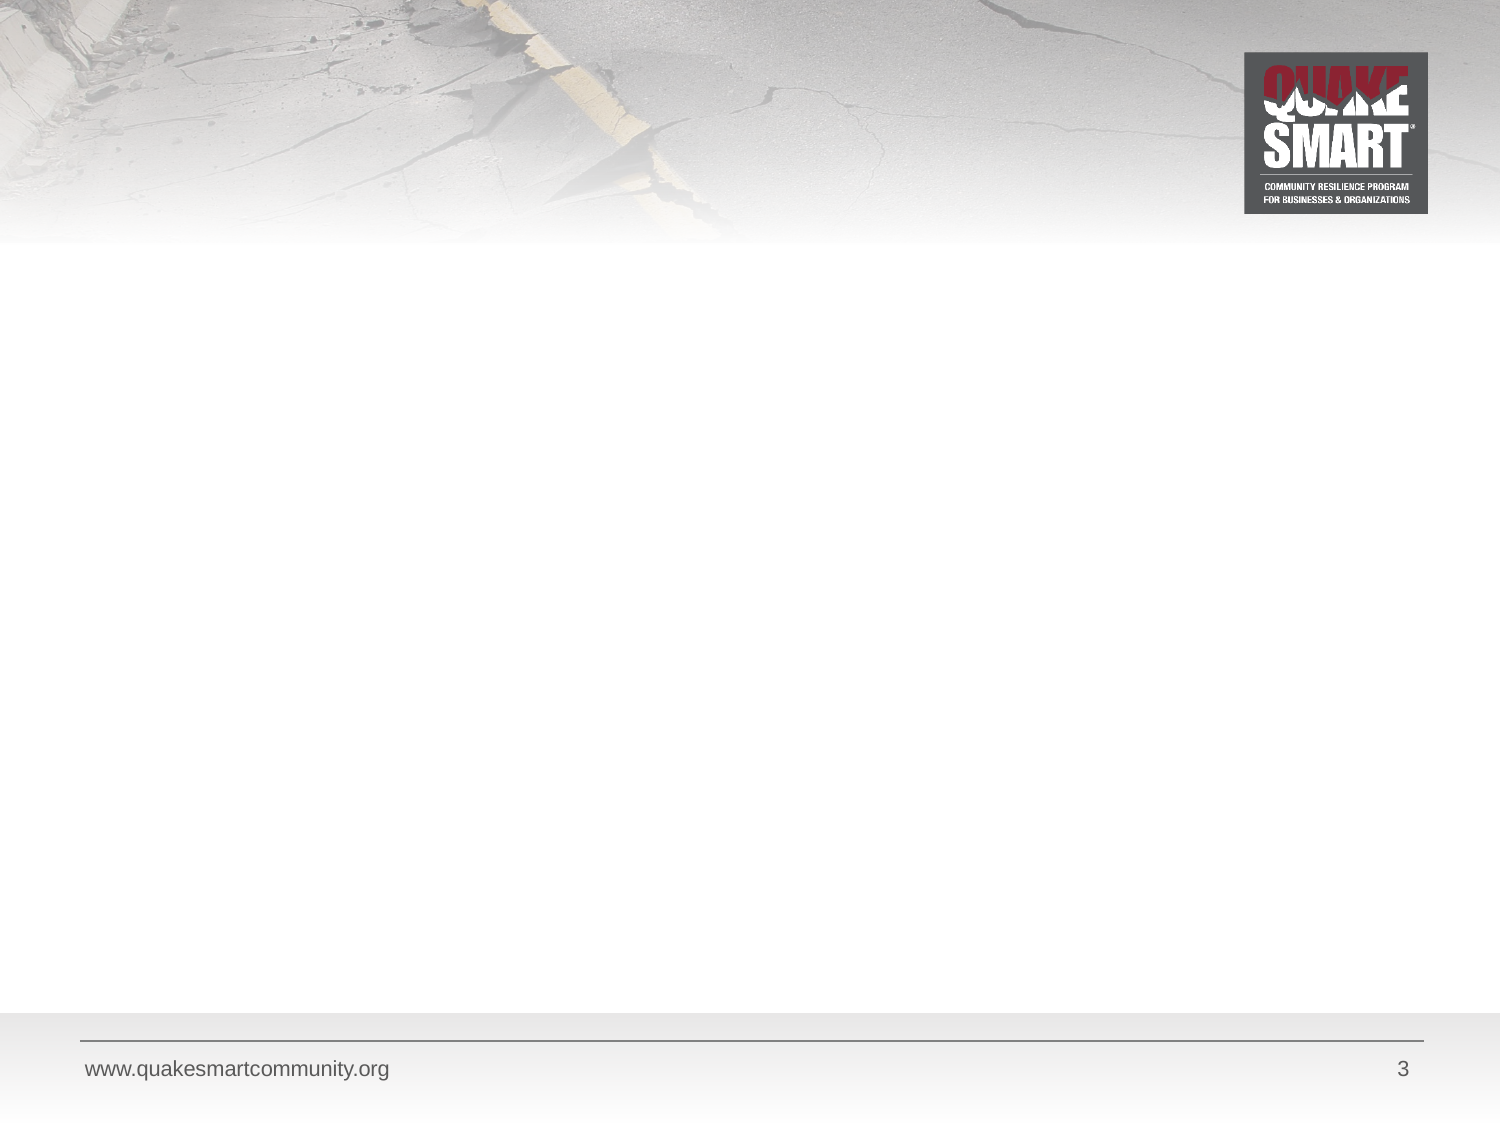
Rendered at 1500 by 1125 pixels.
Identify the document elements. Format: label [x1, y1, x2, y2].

picture [1231, 28, 1441, 238]
